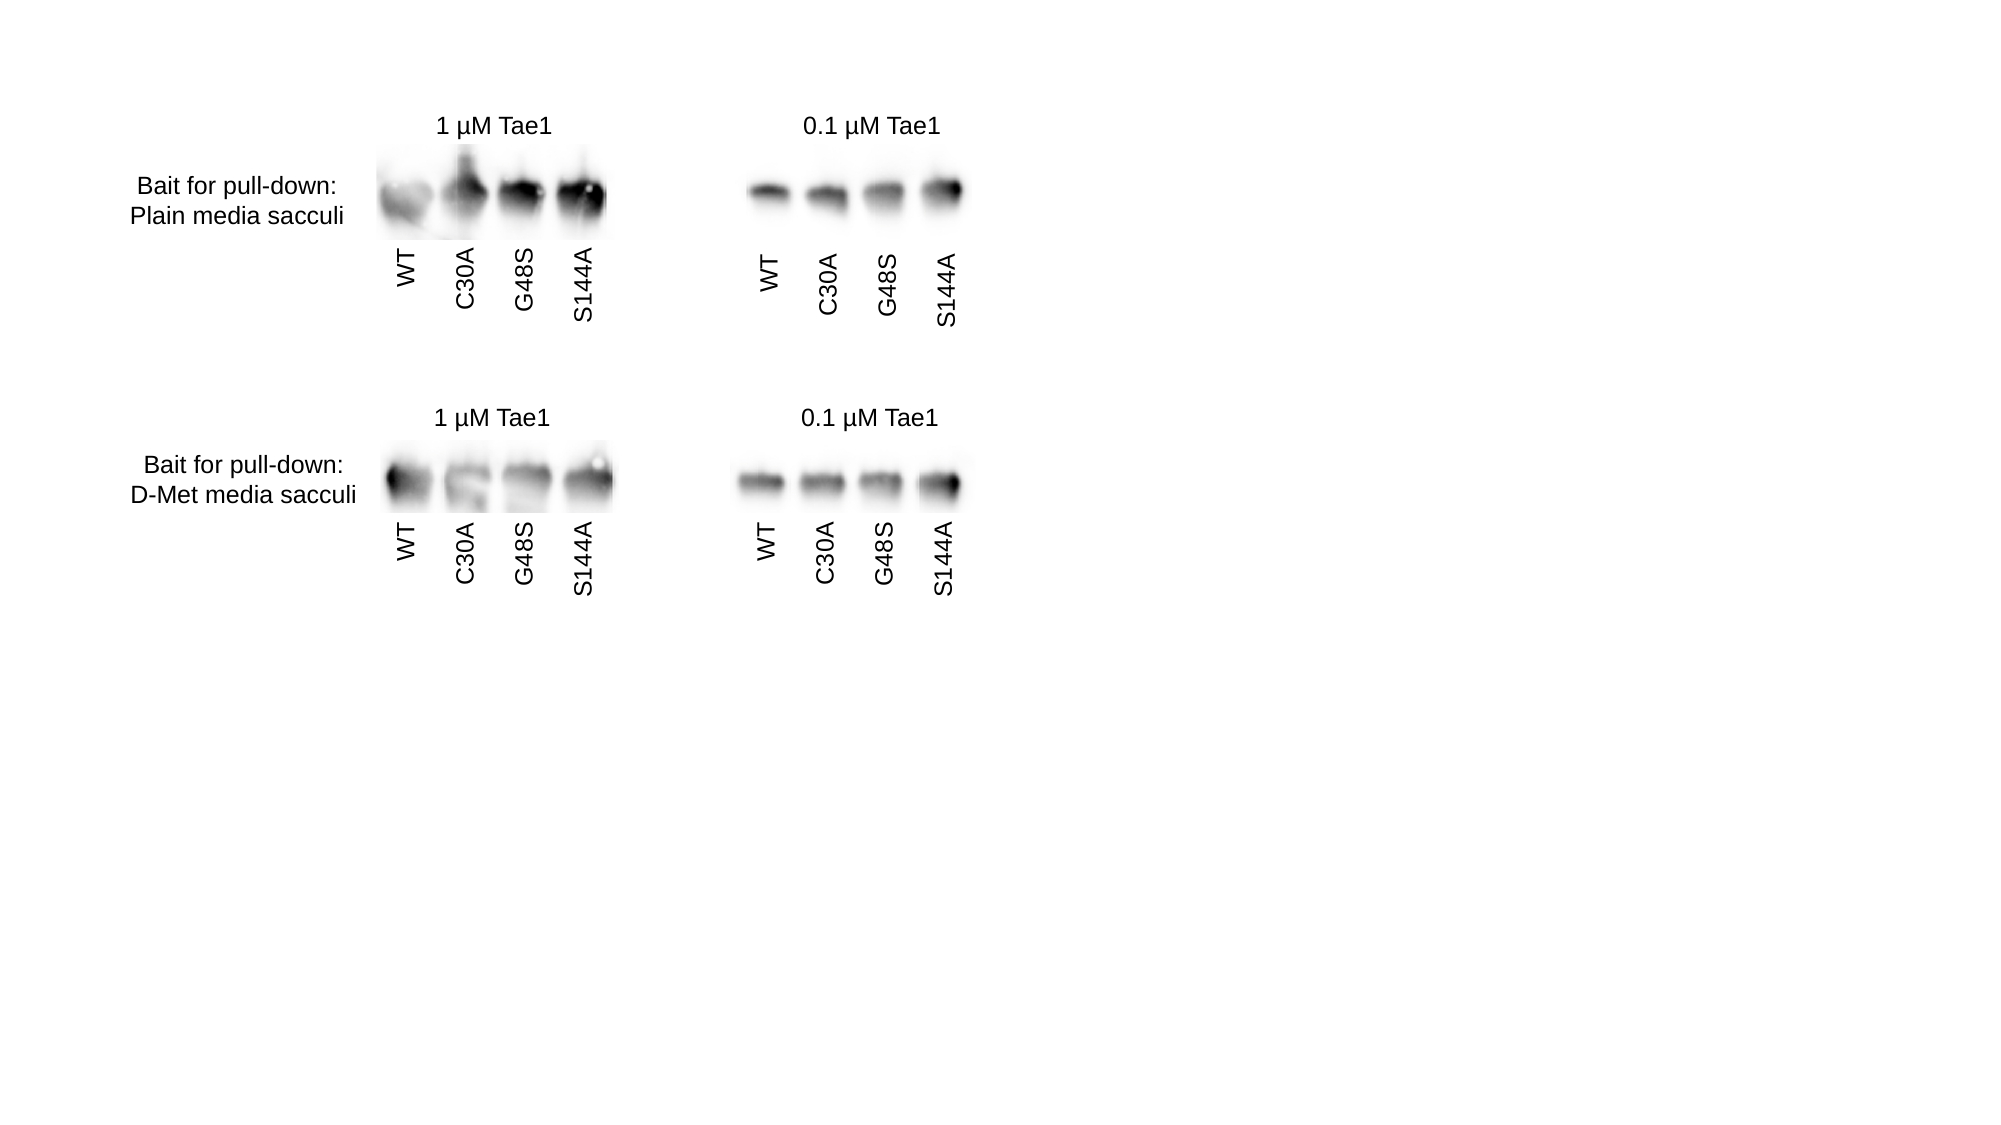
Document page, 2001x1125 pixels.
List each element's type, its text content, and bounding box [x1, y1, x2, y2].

picture [376, 144, 615, 240]
text_box 0.1 µM Tae1 [786, 393, 955, 439]
text_box S144A [919, 513, 965, 613]
text_box G48S [500, 240, 545, 328]
text_box S144A [922, 240, 968, 344]
text_box Bait for pull-down: D-Met media sacculi [115, 441, 372, 517]
text_box WT [382, 240, 427, 302]
text_box C30A [801, 513, 846, 600]
picture [380, 440, 620, 513]
text_box WT [742, 513, 787, 577]
picture [735, 144, 973, 240]
text_box G48S [860, 513, 906, 602]
text_box 0.1 µM Tae1 [788, 102, 957, 144]
text_box 1 µM Tae1 [421, 102, 569, 144]
text_box C30A [441, 513, 486, 600]
text_box Bait for pull-down: Plain media sacculi [115, 162, 360, 237]
text_box WT [382, 513, 427, 577]
picture [730, 440, 976, 513]
text_box C30A [441, 240, 486, 326]
text_box G48S [863, 240, 909, 333]
text_box G48S [500, 513, 545, 602]
text_box C30A [804, 240, 850, 332]
text_box WT [745, 240, 790, 308]
text_box 1 µM Tae1 [419, 393, 566, 439]
text_box S144A [559, 240, 604, 339]
text_box S144A [559, 513, 604, 613]
